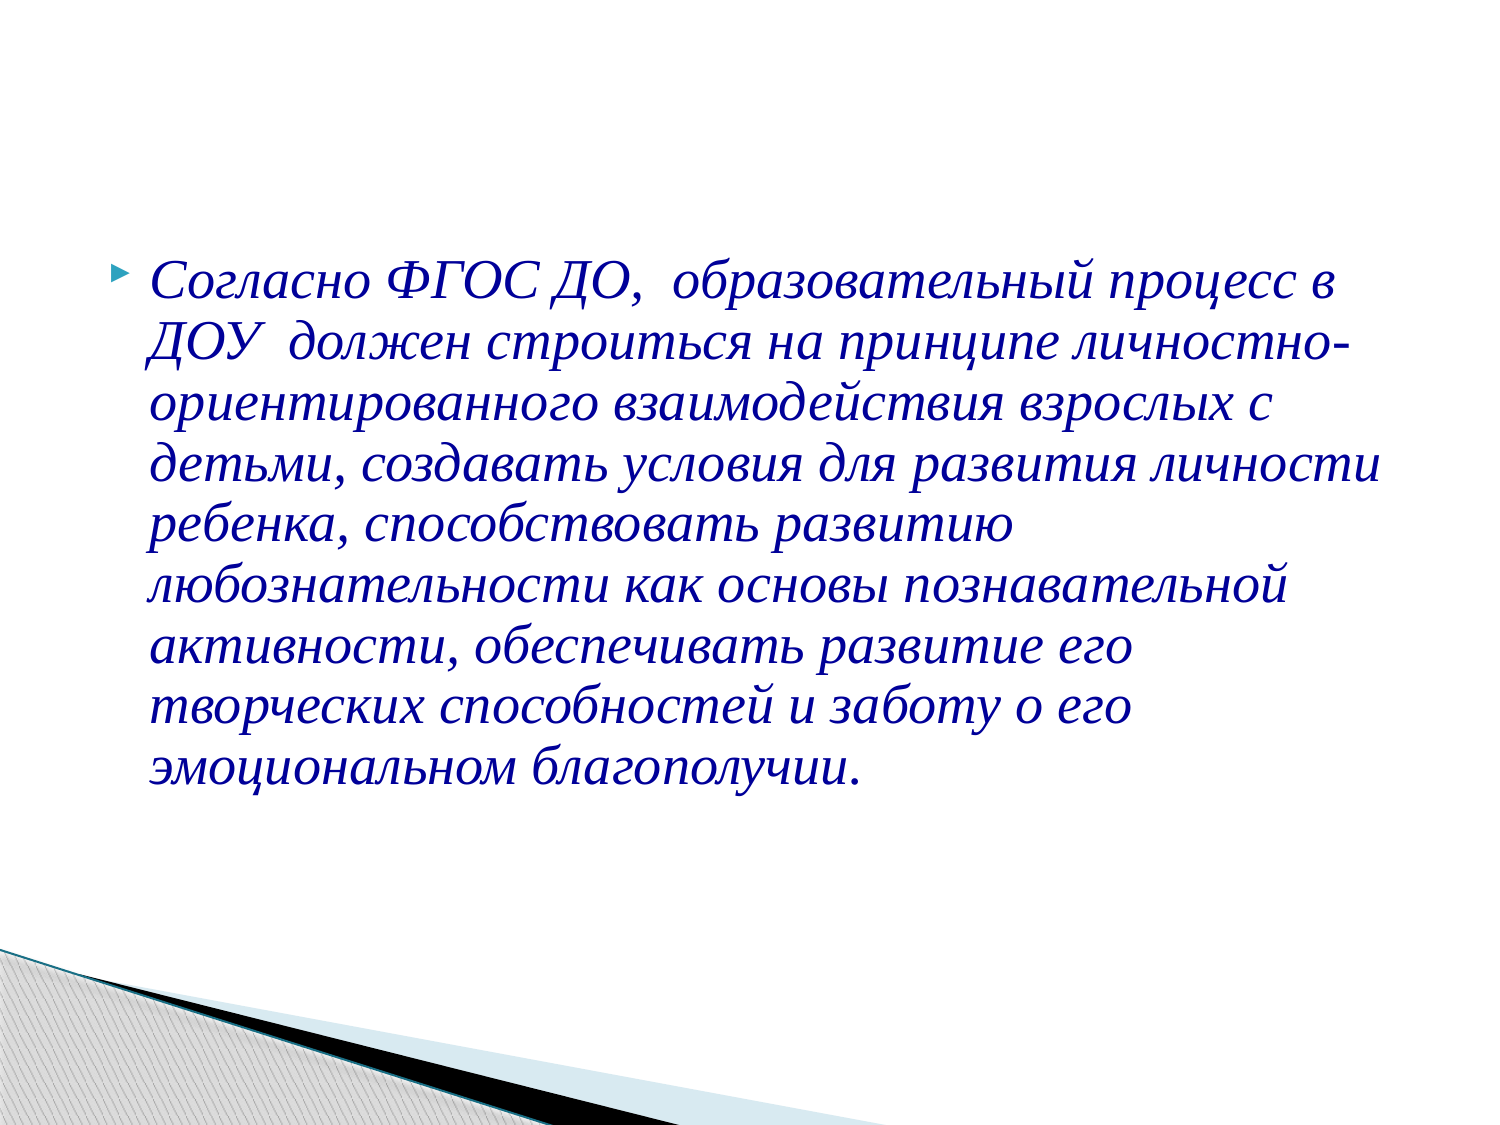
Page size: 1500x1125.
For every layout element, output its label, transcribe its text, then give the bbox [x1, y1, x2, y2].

list Согласно ФГОС ДО, образовательный процесс в ДОУ должен строиться на принципе личностно-ориентированного взаимодействия взрослых с детьми, создавать условия для развития личности ребенка, способствовать развитию любознательности как основы познавательной активности, обеспечивать развитие его творческих способностей и заботу о его эмоциональном благополучии. [74, 242, 1426, 986]
